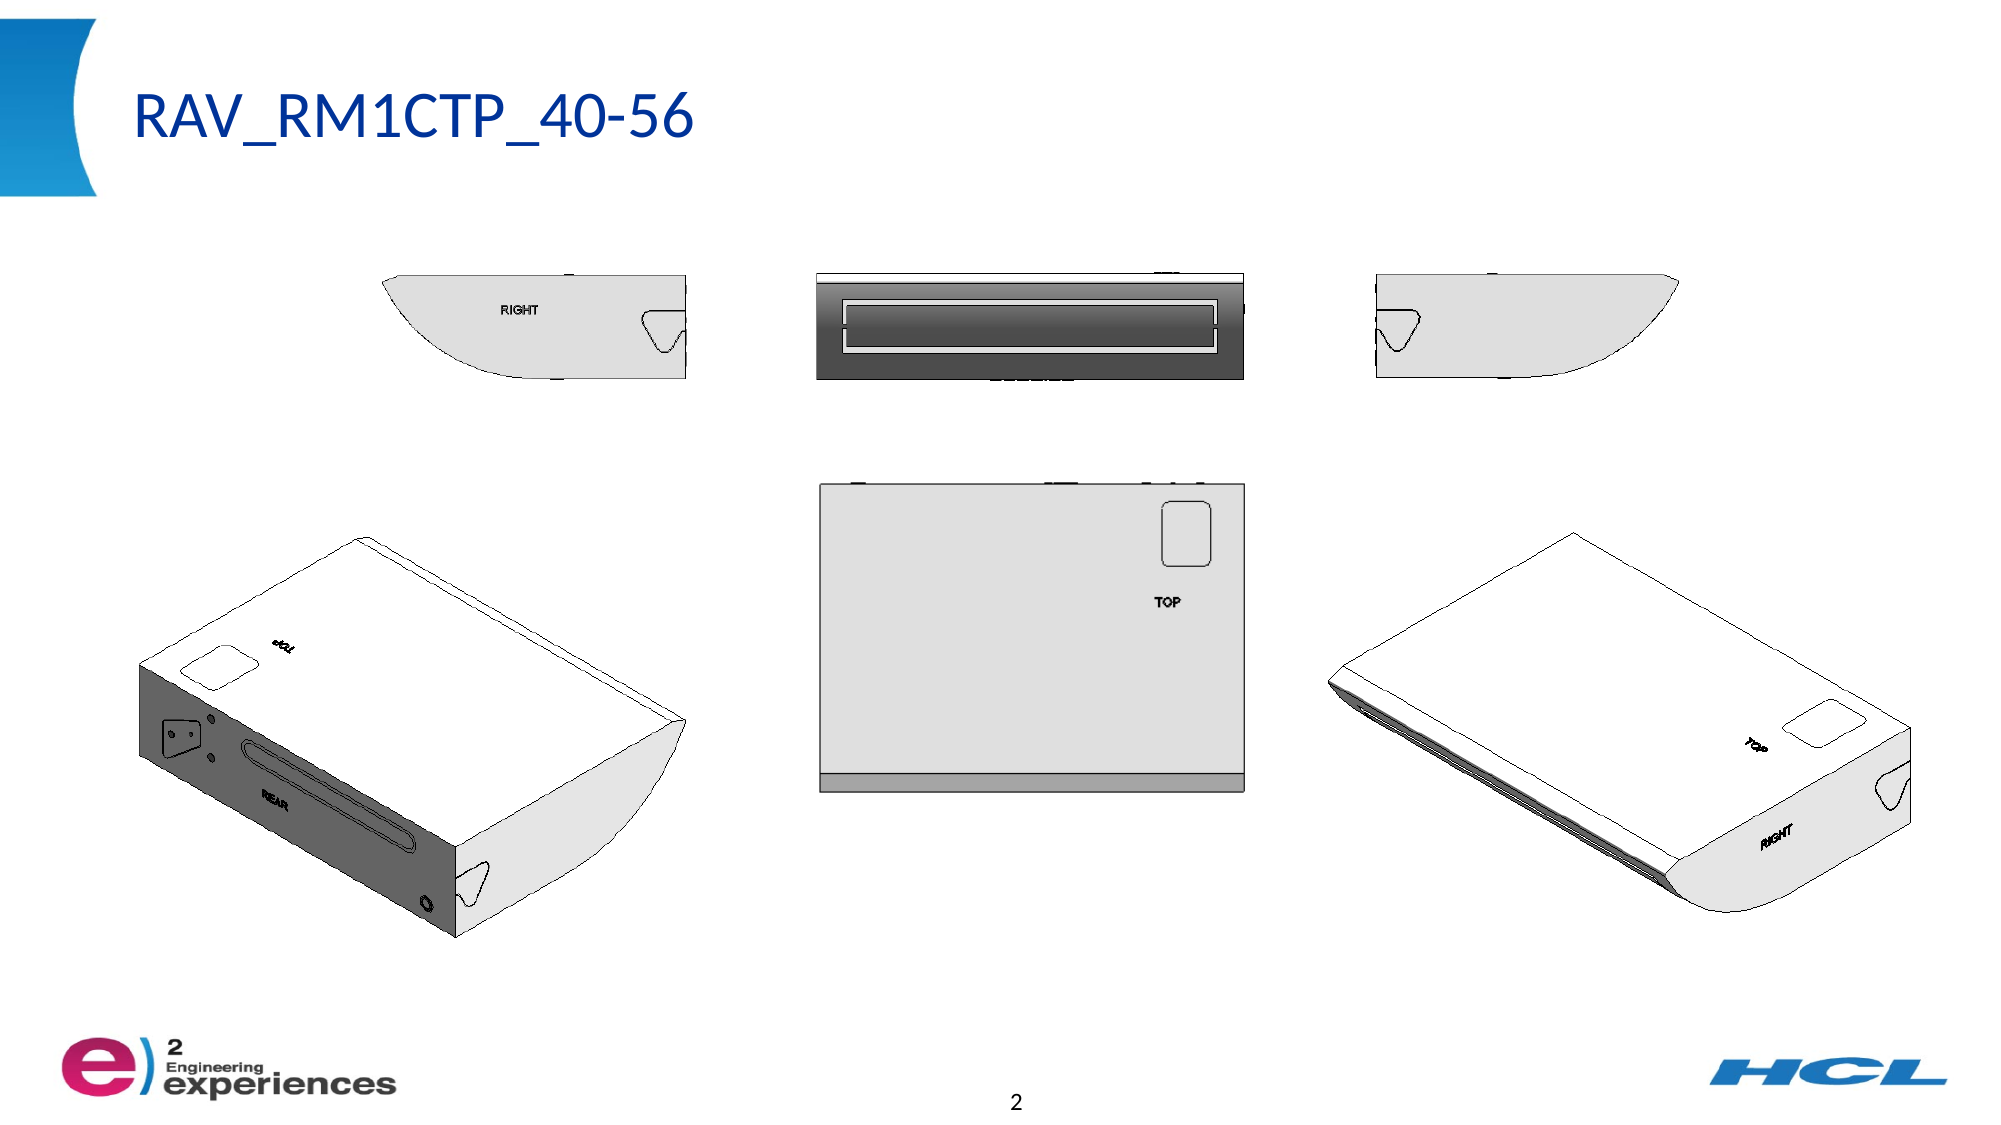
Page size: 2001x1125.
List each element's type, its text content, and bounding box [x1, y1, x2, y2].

text_box RAV_RM1CTP_40-56 [118, 63, 711, 159]
picture [0, 0, 2000, 1125]
